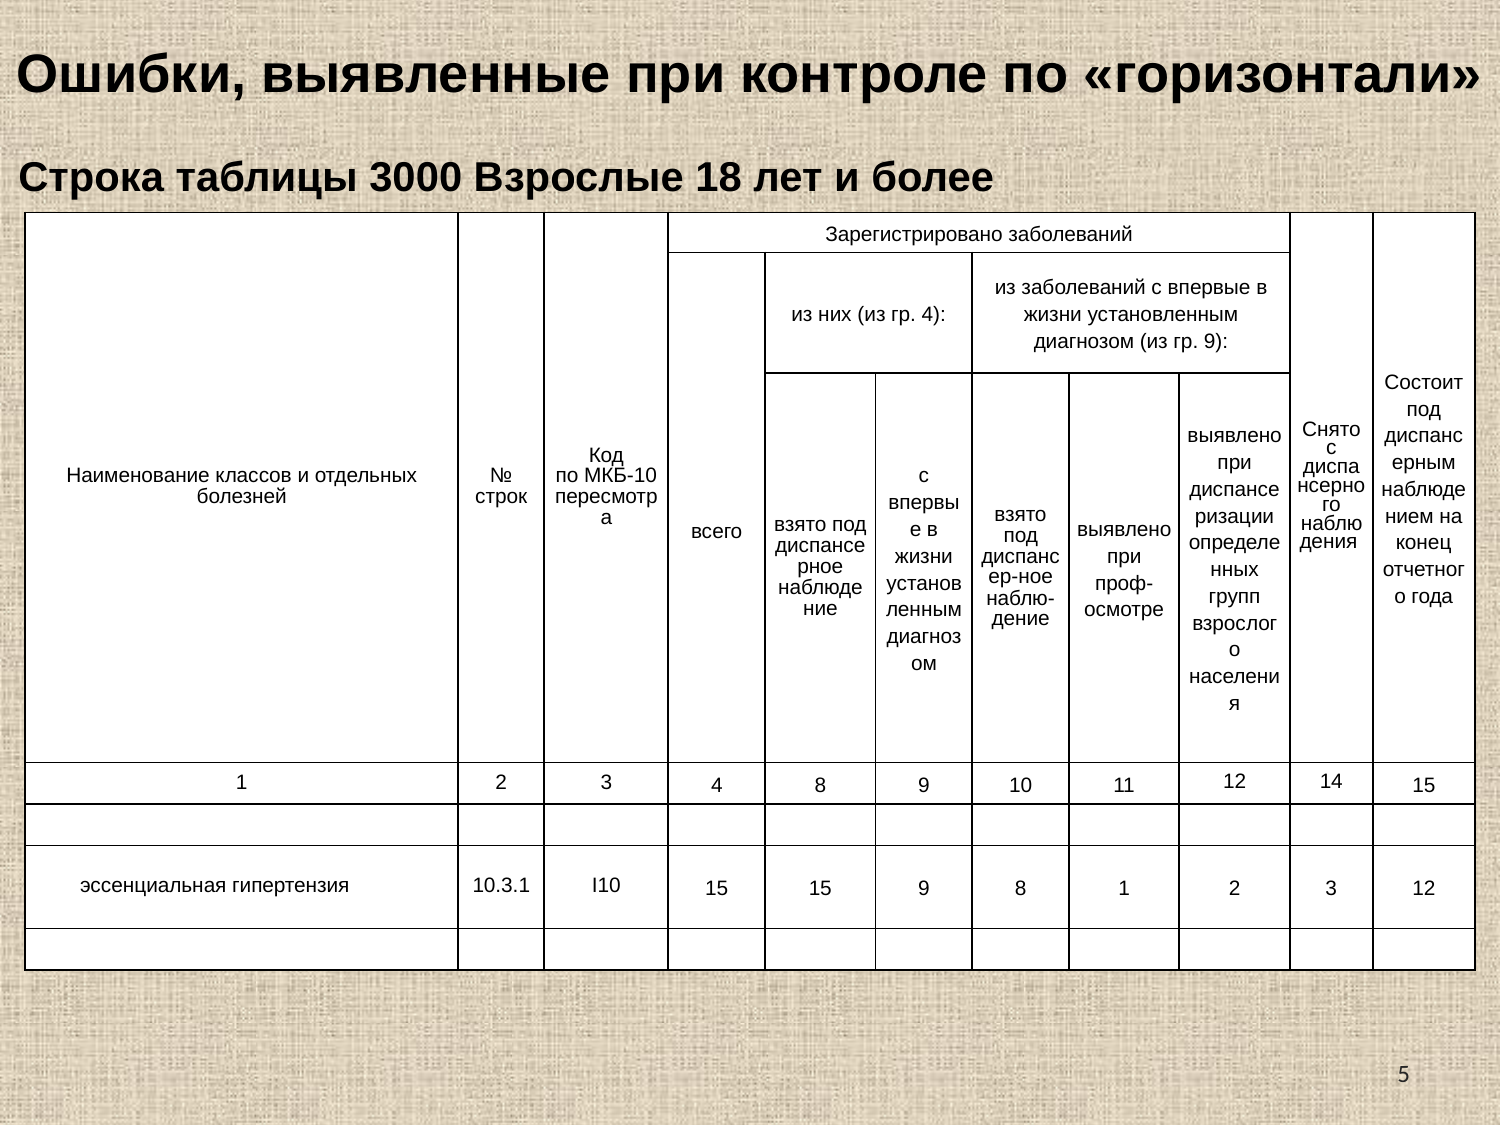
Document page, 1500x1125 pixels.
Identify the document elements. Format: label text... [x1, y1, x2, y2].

table_cell 2 [1180, 846, 1289, 928]
table_cell с впервые в жизни установленным диагнозом [876, 374, 971, 762]
table_cell выявлено при диспансеризации определенных групп взрослого населения [1180, 374, 1289, 762]
table_cell [973, 929, 1068, 969]
text_box Строка таблицы 3000 Взрослые 18 лет и более [3, 142, 1010, 208]
table_cell взято под диспансер-ное наблю-дение [973, 374, 1068, 762]
table_cell [1070, 805, 1178, 845]
table_cell 1 [1070, 846, 1178, 928]
table_cell из них (из гр. 4): [766, 253, 971, 372]
table_cell [26, 929, 457, 969]
table_header Состоит под диспансерным наблюдением на конец отчетного года [1374, 213, 1474, 762]
table_cell 11 [1070, 763, 1178, 803]
table_cell [766, 929, 875, 969]
table_cell [876, 805, 971, 845]
table_cell 15 [669, 846, 764, 928]
table_cell 12 [1180, 763, 1289, 803]
table_cell [1180, 805, 1289, 845]
table_cell [876, 929, 971, 969]
table_cell всего [669, 253, 764, 762]
table_cell [1374, 805, 1474, 845]
table_cell [1374, 929, 1474, 969]
table_cell 10.3.1 [459, 846, 543, 928]
table_cell I10 [545, 846, 667, 928]
table_cell 15 [766, 846, 875, 928]
table_cell 9 [876, 763, 971, 803]
table_cell 1 [26, 763, 457, 803]
table_cell [1291, 805, 1372, 845]
table_cell 8 [766, 763, 875, 803]
slide_number 5 [1074, 1042, 1425, 1103]
table_cell [459, 929, 543, 969]
table_cell [1180, 929, 1289, 969]
table_cell [545, 805, 667, 845]
table_cell 3 [545, 763, 667, 803]
picture [0, 143, 1500, 1125]
table_cell выявлено при проф-осмотре [1070, 374, 1178, 762]
table_cell [766, 805, 875, 845]
table_cell 8 [973, 846, 1068, 928]
table_cell 15 [1374, 763, 1474, 803]
table_cell 2 [459, 763, 543, 803]
table_header Снято с диспансерного наблюдения [1291, 213, 1372, 762]
table_cell 4 [669, 763, 764, 803]
title Ошибки, выявленные при контроле по «горизонтали» [0, 0, 1500, 143]
table_cell 9 [876, 846, 971, 928]
table_header № строк [459, 213, 543, 762]
table_header Зарегистрировано заболеваний [669, 213, 1289, 252]
table_cell [973, 805, 1068, 845]
table_cell 12 [1374, 846, 1474, 928]
table_cell эссенциальная гипертензия [26, 846, 457, 928]
table_cell из заболеваний с впервые в жизни установленным диагнозом (из гр. 9): [973, 253, 1289, 372]
table_header Наименование классов и отдельных болезней [26, 213, 457, 762]
table_cell [26, 805, 457, 845]
table_cell [1070, 929, 1178, 969]
table_header Код по МКБ-10 пересмотра [545, 213, 667, 762]
table_cell [669, 929, 764, 969]
table_cell [669, 805, 764, 845]
table_cell [459, 805, 543, 845]
table_cell [1291, 929, 1372, 969]
table_cell взято под диспансерное наблюдение [766, 374, 875, 762]
table_cell [545, 929, 667, 969]
table_cell 3 [1291, 846, 1372, 928]
table_cell 10 [973, 763, 1068, 803]
table_cell 14 [1291, 763, 1372, 803]
